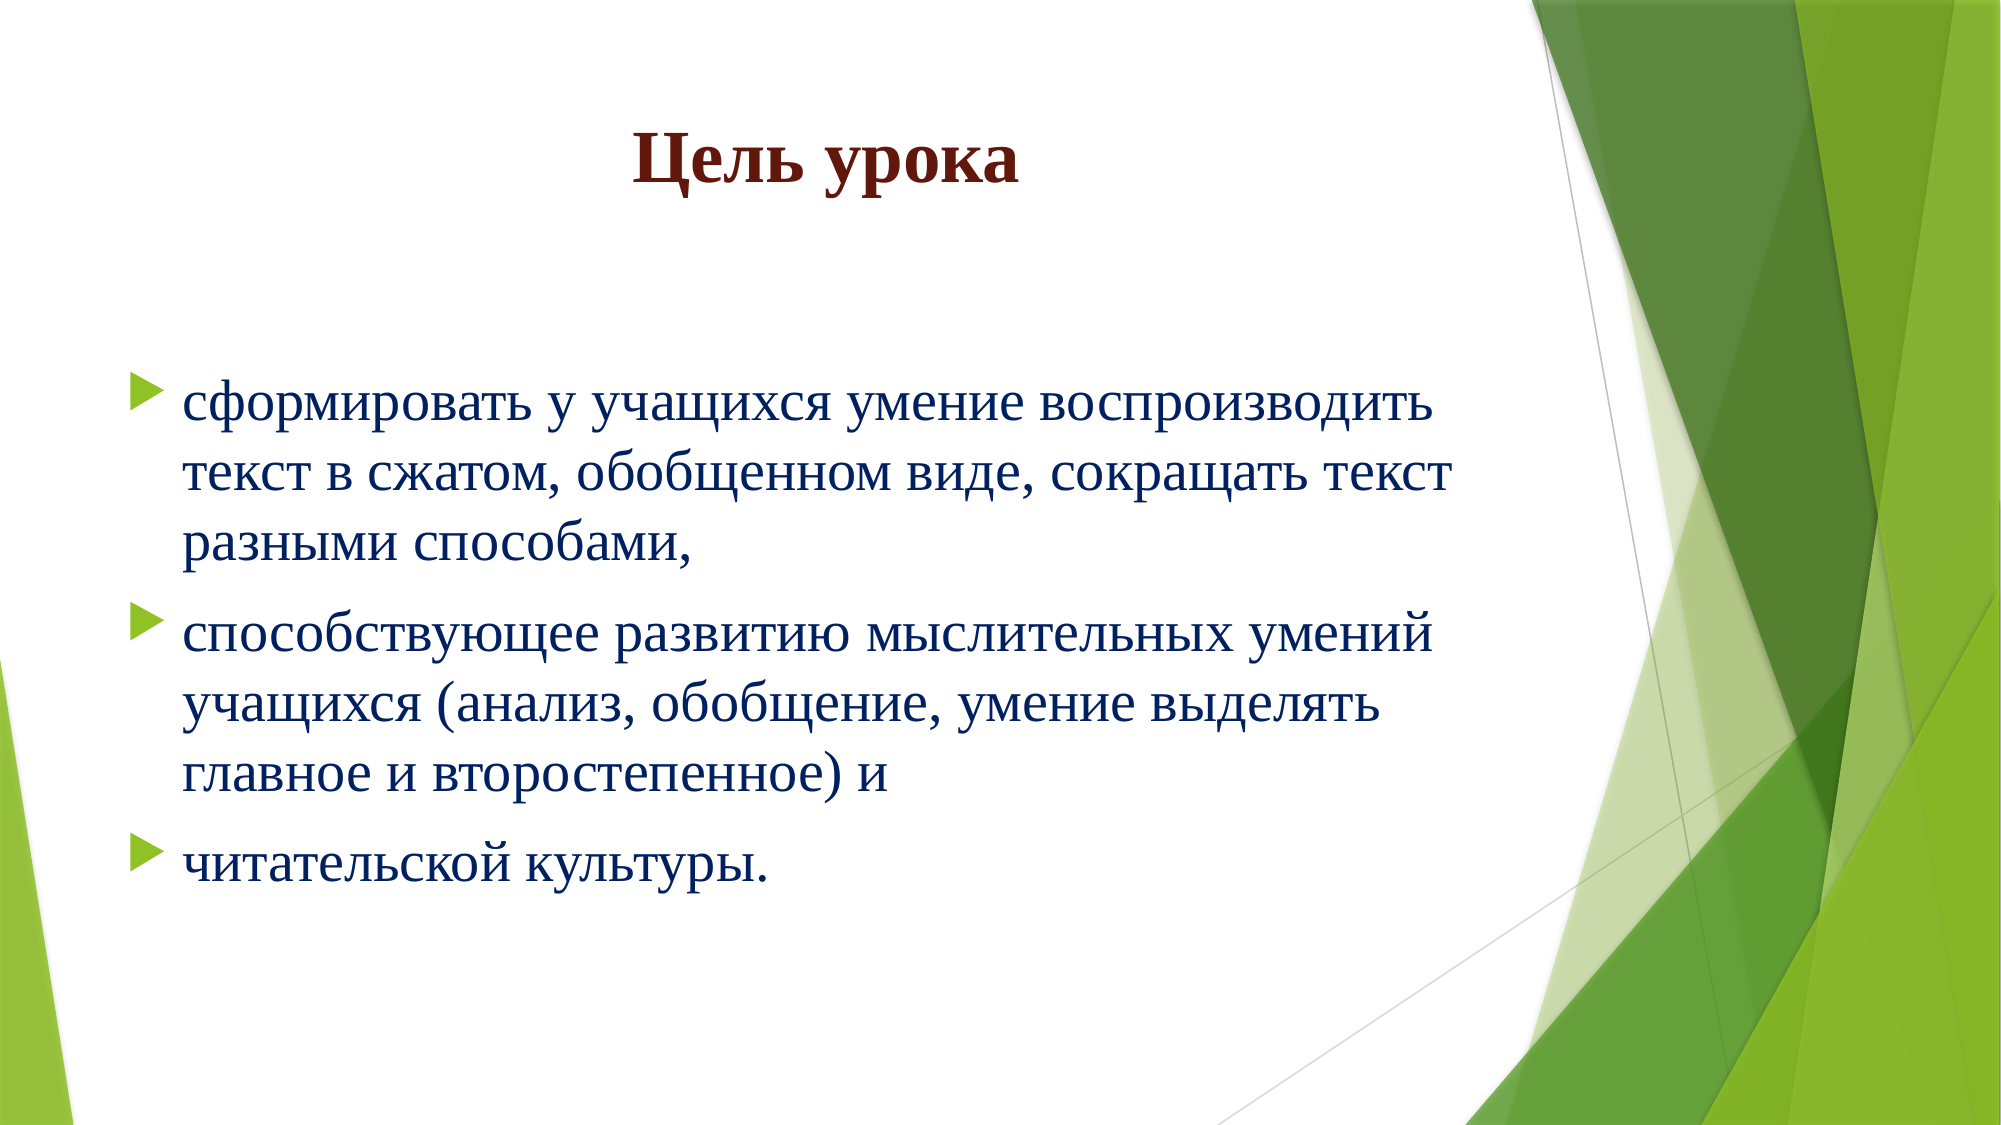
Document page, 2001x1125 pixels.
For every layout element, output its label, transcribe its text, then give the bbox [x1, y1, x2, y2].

title Цель урока [111, 99, 1522, 317]
list сформировать у учащихся умение воспроизводить текст в сжатом, обобщенном виде, сокращать текст разными способами, способствующее развитию мыслительных умений учащихся (анализ, обобщение, умение выделять главное и второстепенное) и читательской культуры. [111, 354, 1522, 992]
